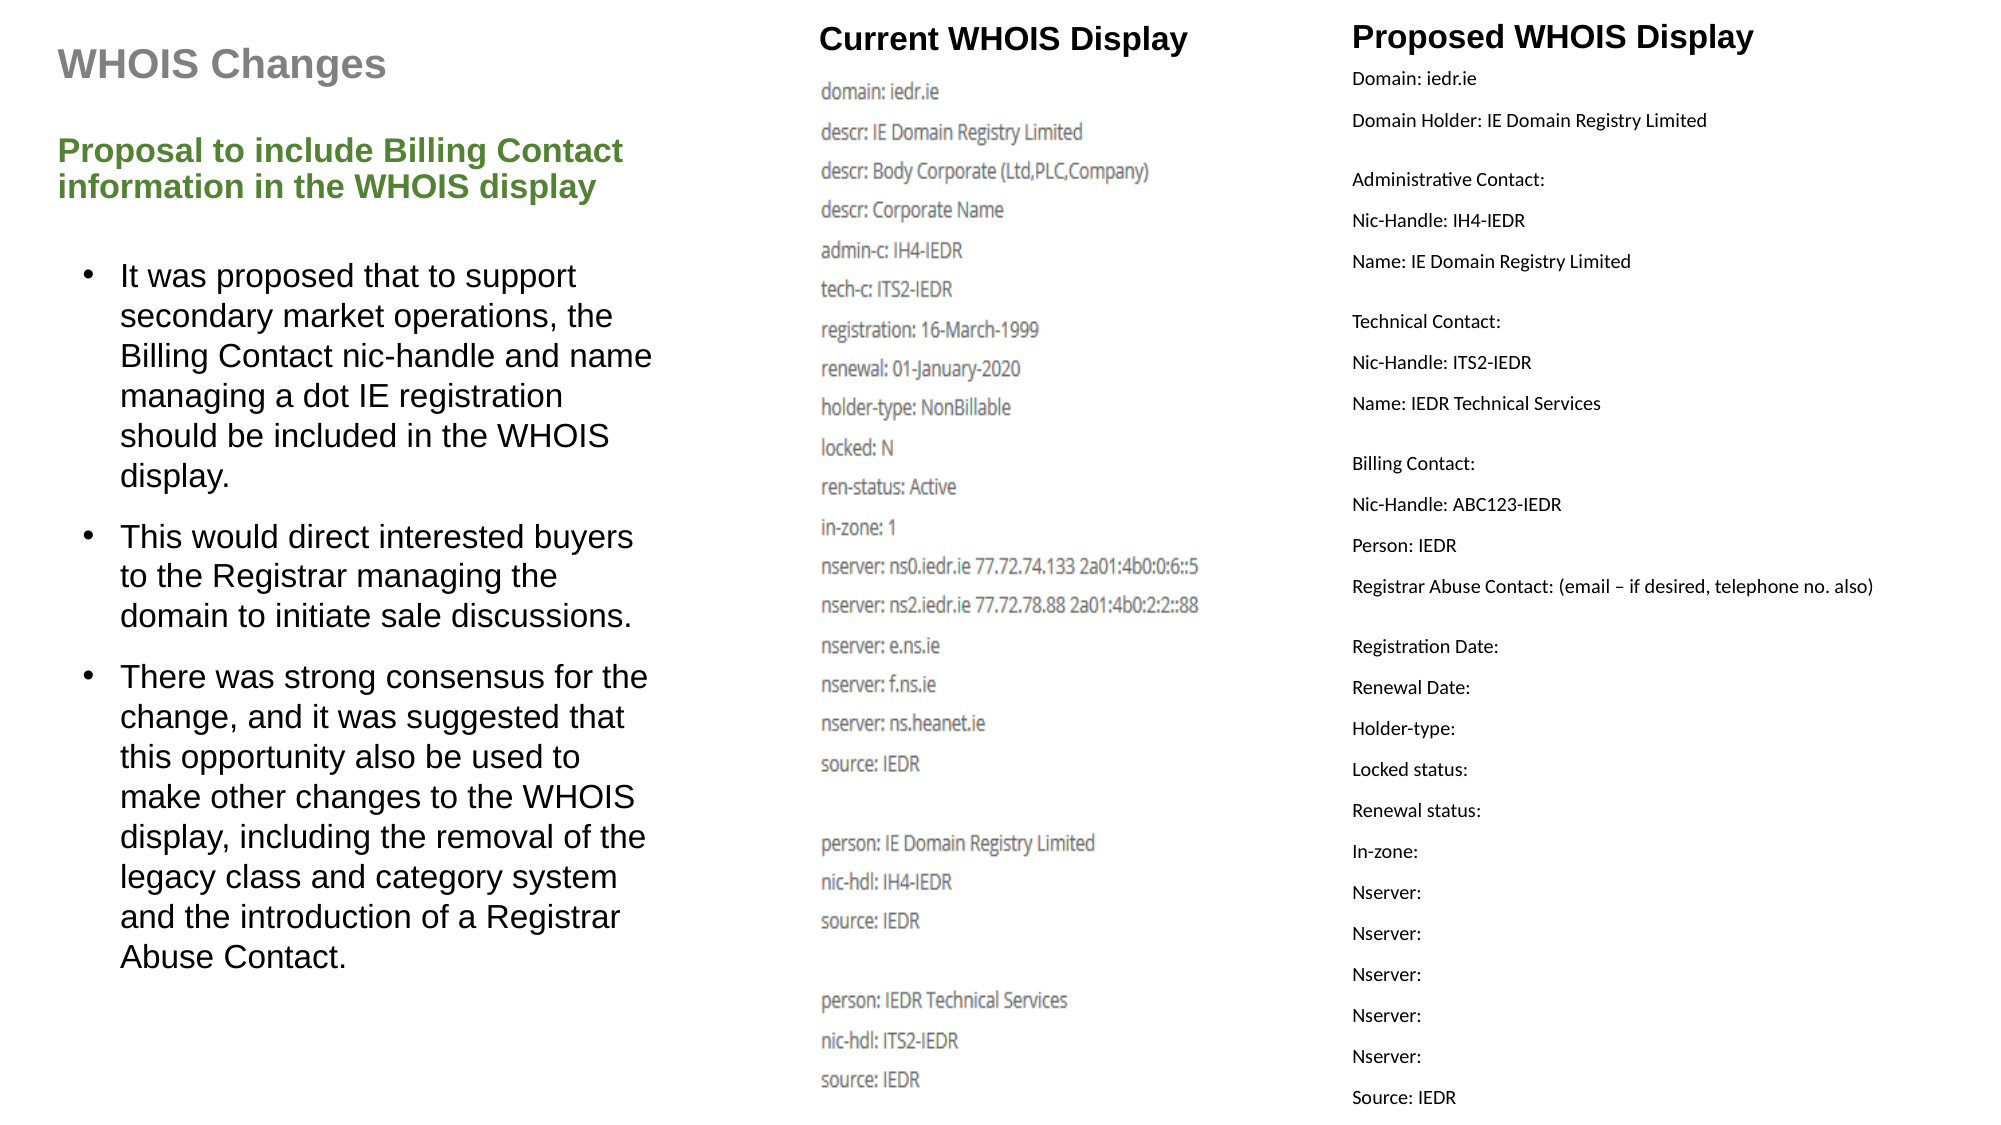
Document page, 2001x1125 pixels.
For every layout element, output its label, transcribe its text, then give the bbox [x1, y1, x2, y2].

title WHOIS Changes Proposal to include Billing Contact information in the WHOIS display [42, 35, 700, 215]
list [787, 75, 1259, 1093]
list It was proposed that to support secondary market operations, the Billing Contact nic-handle and name managing a dot IE registration should be included in the WHOIS display. This would direct interested buyers to the Registrar managing the domain to initiate sale discussions. There was strong consensus for the change, and it was suggested that this opportunity also be used to make other changes to the WHOIS display, including the removal of the legacy class and category system and the introduction of a Registrar Abuse Contact. [67, 246, 675, 877]
text_box Domain: iedr.ie Domain Holder: IE Domain Registry Limited Administrative Contact: Nic-Handle: IH4-IEDR Name: IE Domain Registry Limited Technical Contact: Nic-Handle: ITS2-IEDR Name: IEDR Technical Services Billing Contact: Nic-Handle: ABC123-IEDR Person: IEDR Registrar Abuse Contact: (email – if desired, telephone no. also) Registration Date: Renewal Date: Holder-type: Locked status: Renewal status: In-zone: Nserver: Nserver: Nserver: Nserver: Nserver: Source: IEDR [1337, 60, 1929, 1125]
text_box Proposed WHOIS Display [1337, 7, 1818, 60]
text_box Current WHOIS Display [804, 9, 1286, 65]
